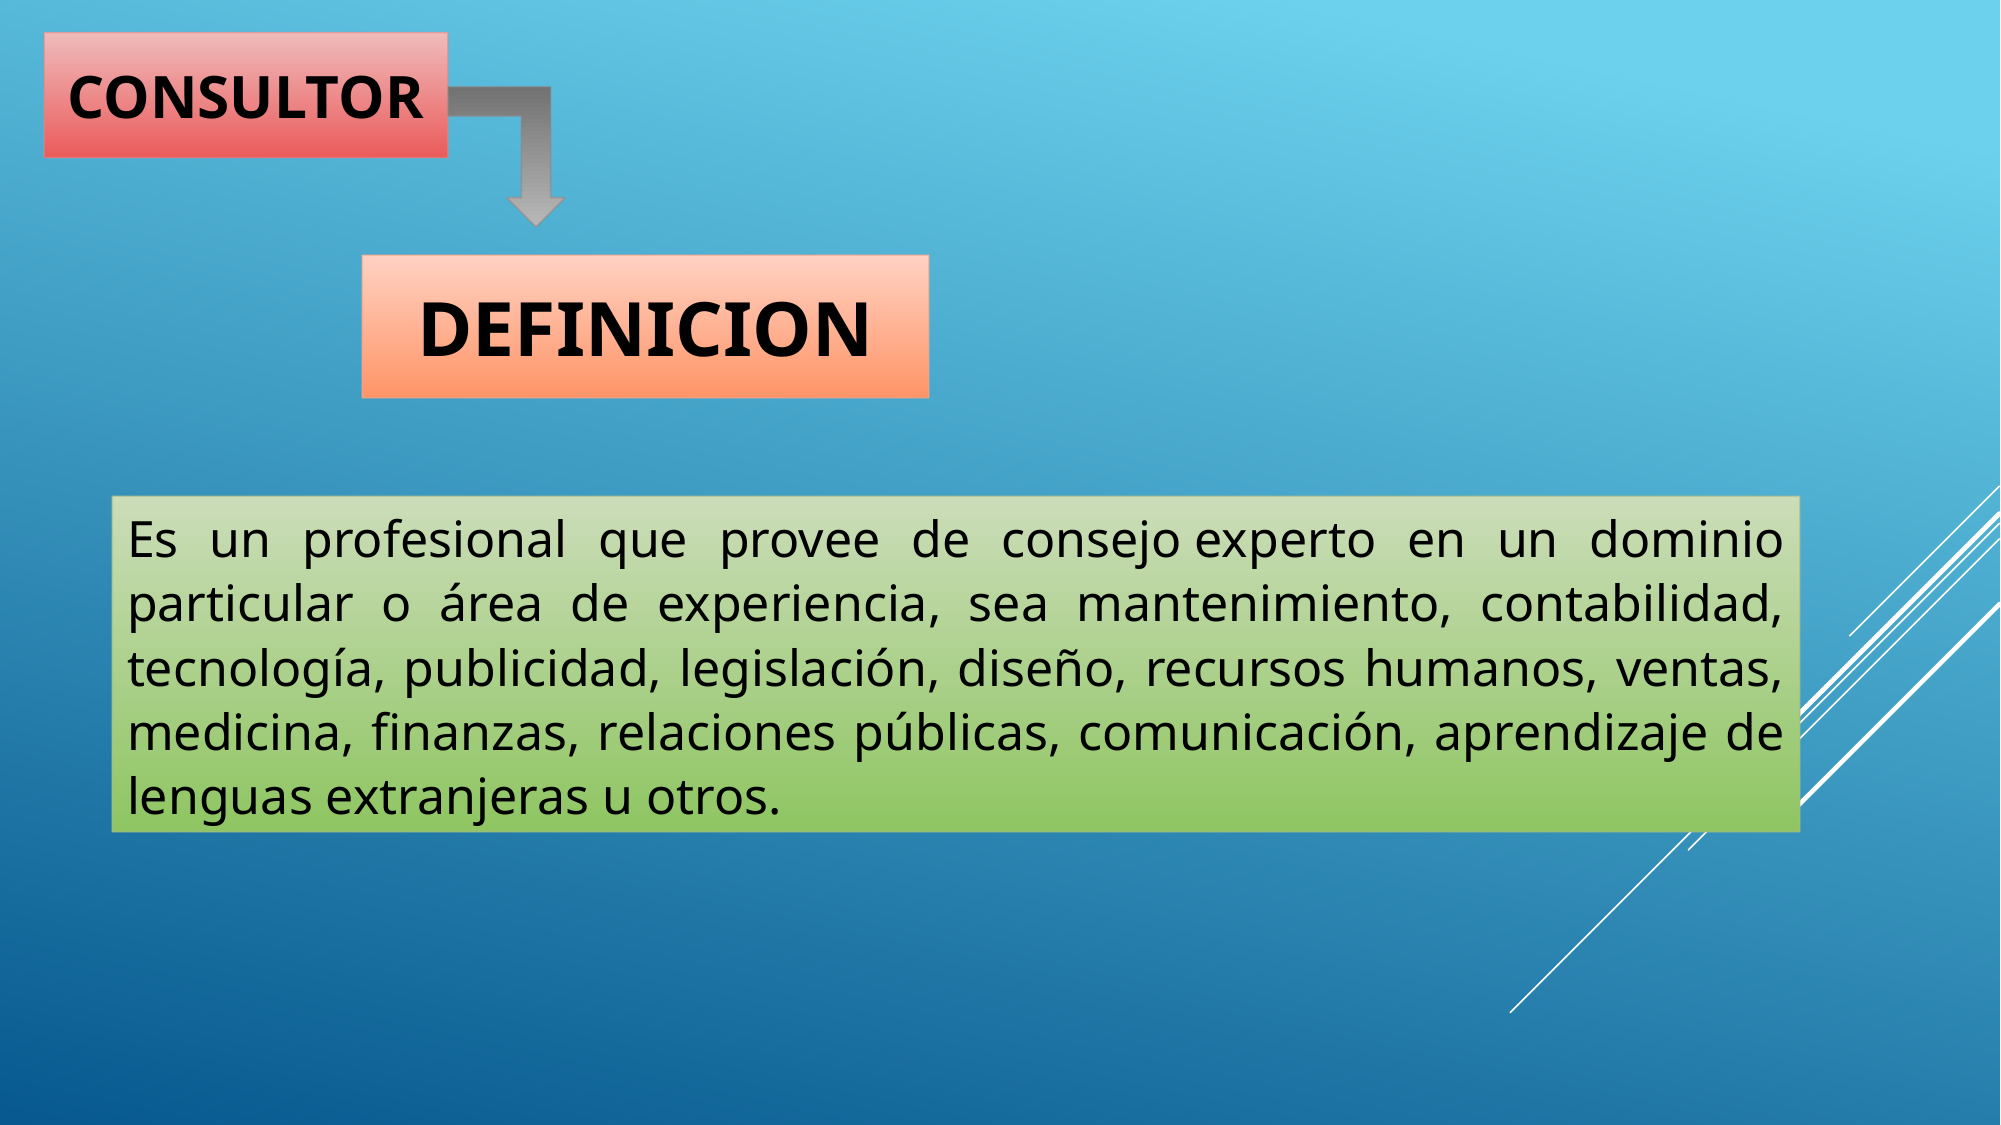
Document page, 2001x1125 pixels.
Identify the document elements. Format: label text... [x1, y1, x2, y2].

text_box CONSULTOR [43, 32, 449, 158]
text_box [447, 85, 567, 228]
text_box Es un profesional que provee de consejo experto en un dominio particular o área de experiencia, sea mantenimiento, contabilidad, tecnología, publicidad, legislación, diseño, recursos humanos, ventas, medicina, finanzas, relaciones públicas, comunicación, aprendizaje de lenguas extranjeras u otros. [111, 495, 1801, 833]
title DEFINICION [361, 254, 930, 399]
